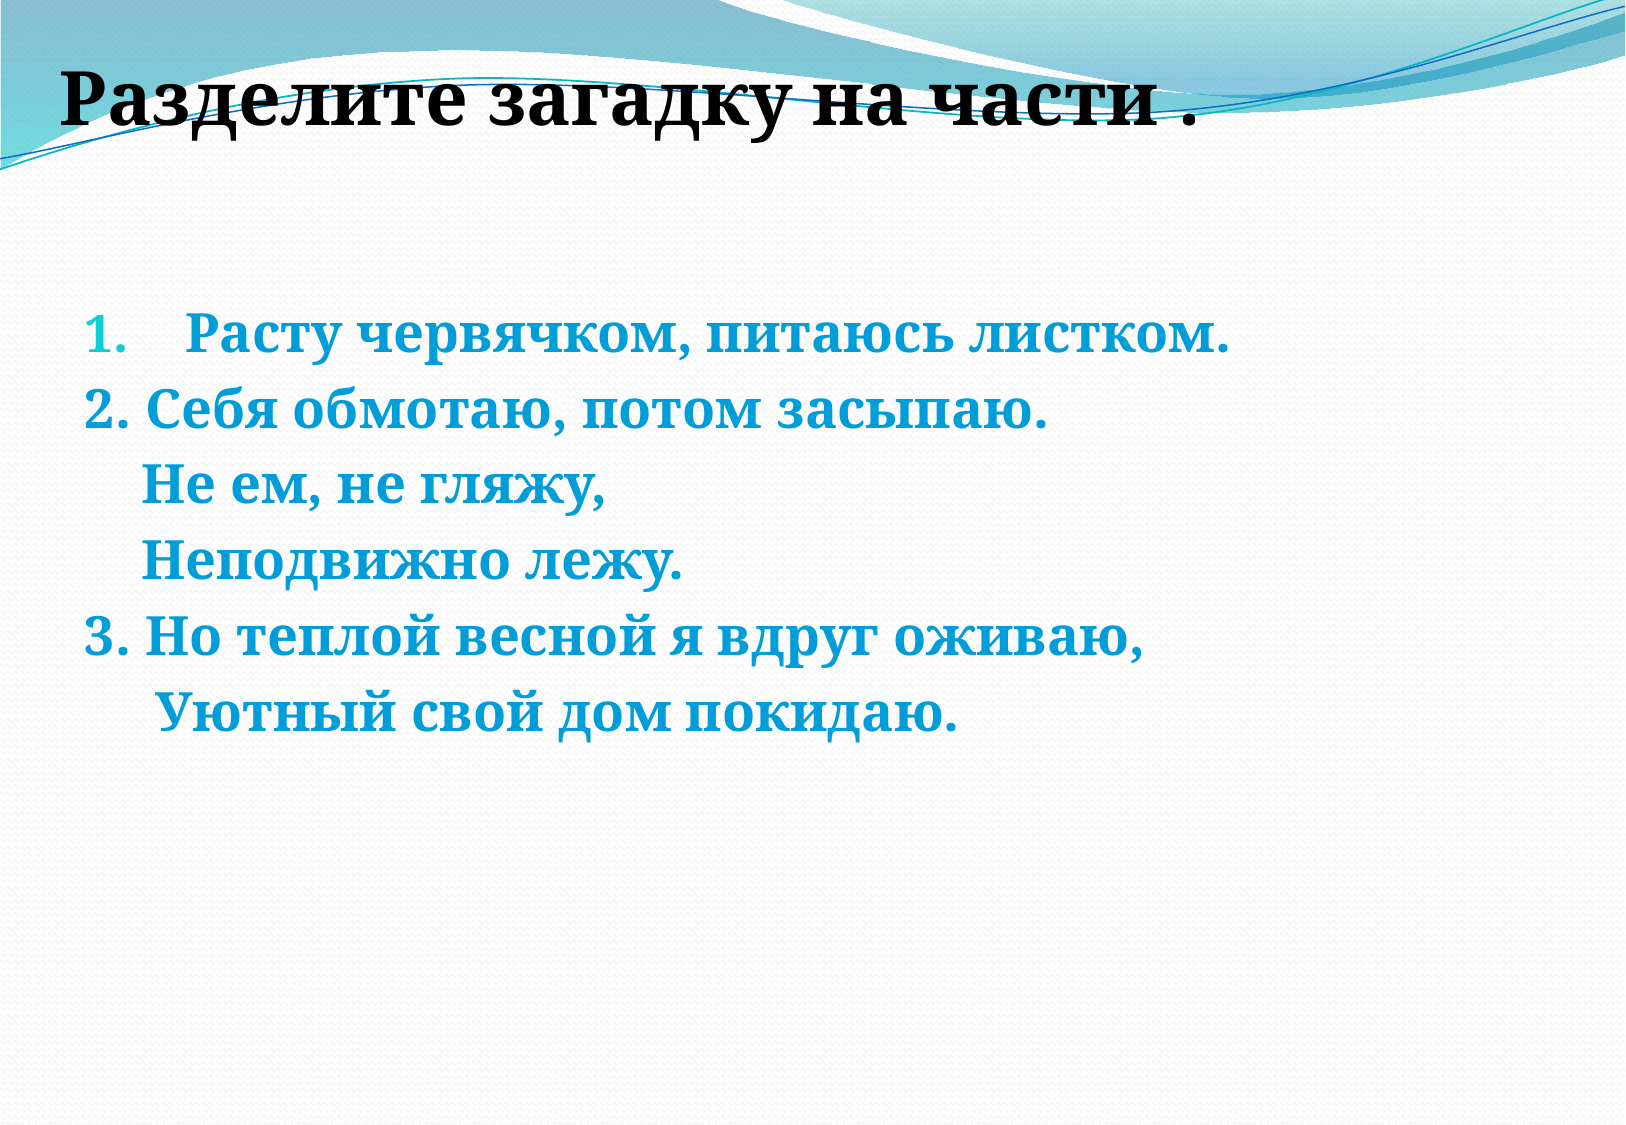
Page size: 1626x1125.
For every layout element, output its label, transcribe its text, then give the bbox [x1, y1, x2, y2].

text_box Разделите загадку на части . [44, 42, 1555, 148]
list Расту червячком, питаюсь листком. 2. Себя обмотаю, потом засыпаю. Не ем, не гляжу, Неподвижно лежу. 3. Но теплой весной я вдруг оживаю, Уютный свой дом покидаю. [70, 290, 1583, 1000]
